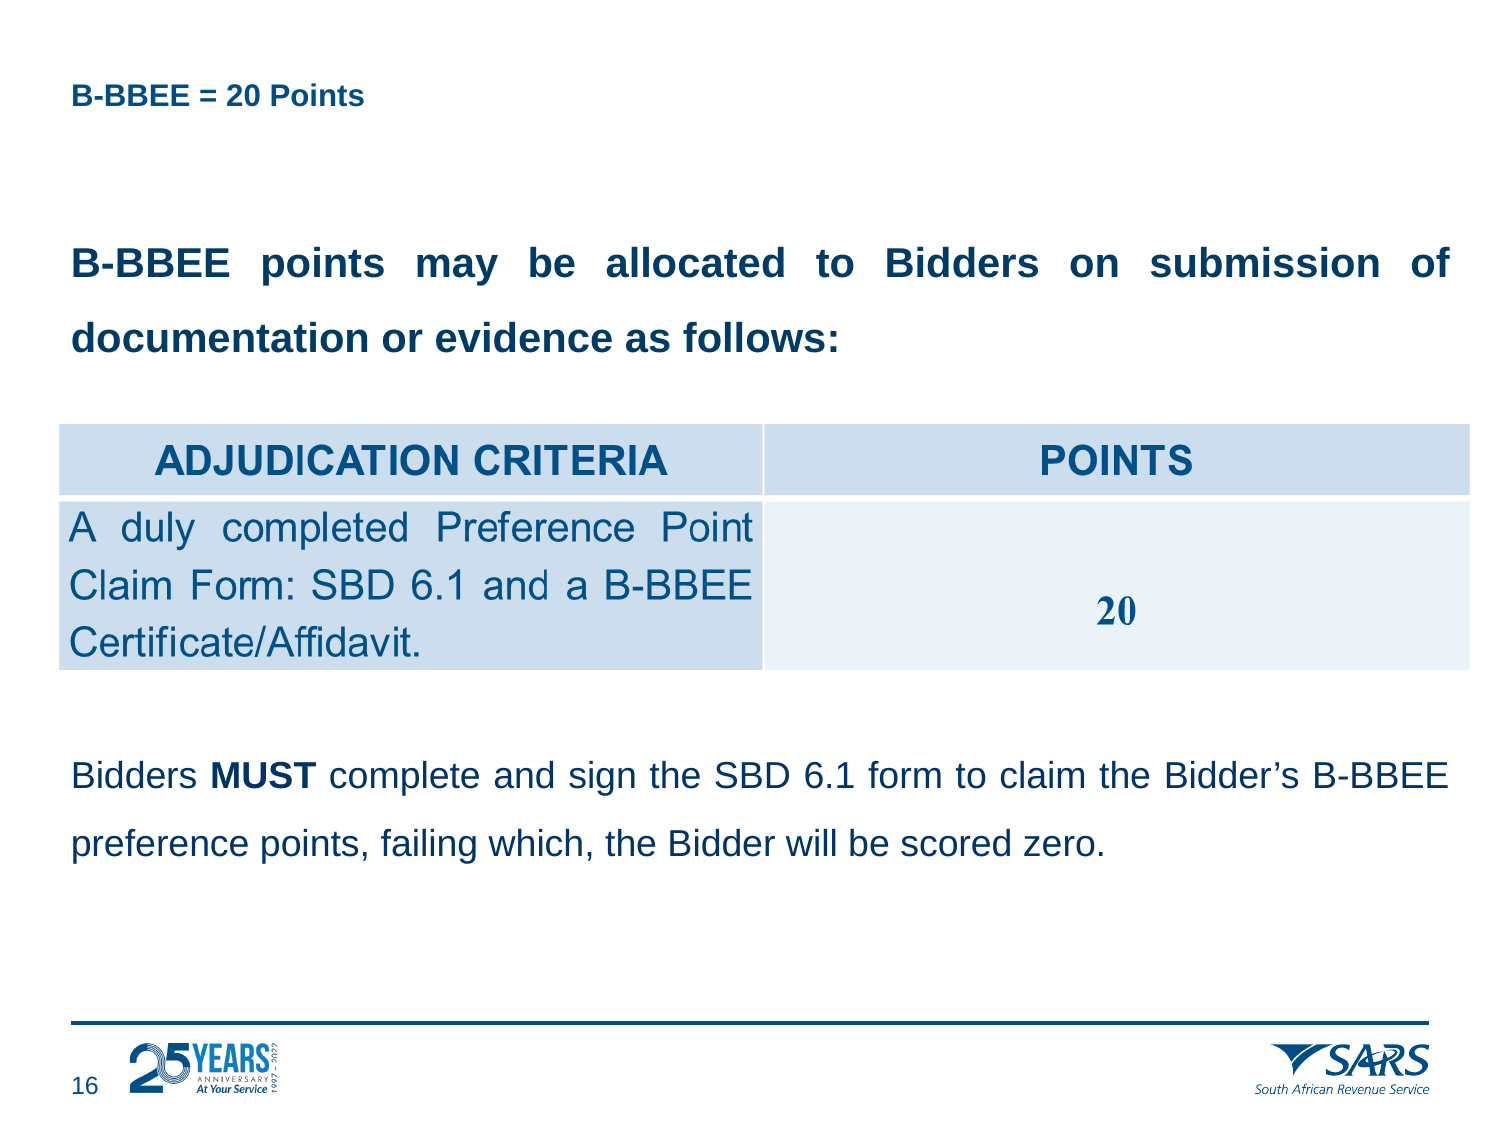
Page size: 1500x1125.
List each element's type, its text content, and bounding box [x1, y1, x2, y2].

text_box B-BBEE points may be allocated to Bidders on submission of documentation or evidence as follows: Bidders MUST complete and sign the SBD 6.1 form to claim the Bidder’s B-BBEE preference points, failing which, the Bidder will be scored zero. [56, 693, 1466, 871]
text_box B-BBEE points may be allocated to Bidders on submission of documentation or evidence as follows: Bidders MUST complete and sign the SBD 6.1 form to claim the Bidder’s B-BBEE preference points, failing which, the Bidder will be scored zero. [56, 203, 1466, 421]
title B-BBEE = 20 Points [56, 72, 1350, 160]
slide_number 15 [56, 1054, 394, 1115]
picture [56, 421, 1474, 693]
